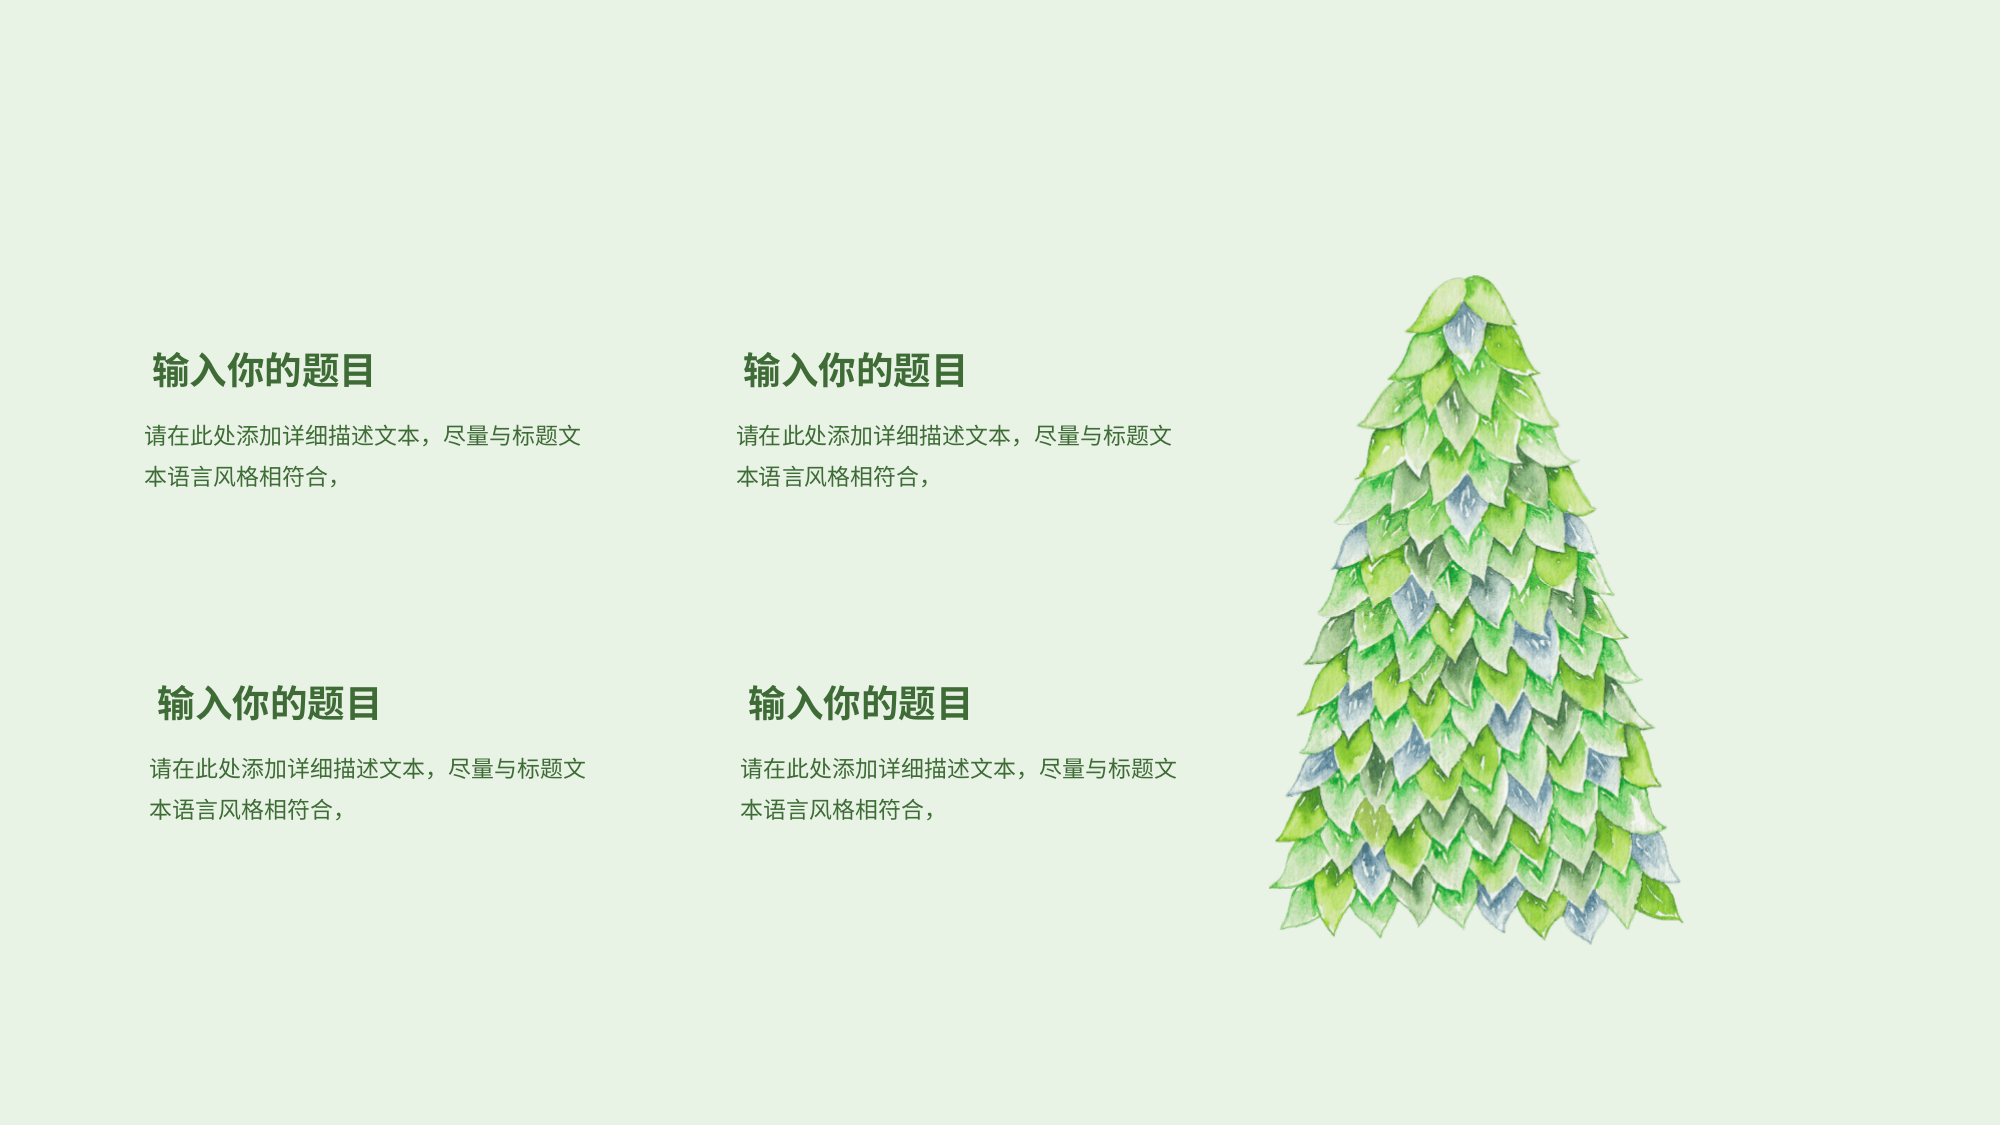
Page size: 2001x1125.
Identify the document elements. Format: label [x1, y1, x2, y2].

text_box [726, 672, 1216, 827]
text_box [129, 340, 620, 495]
picture [1177, 185, 1776, 1011]
text_box [134, 672, 625, 827]
text_box [721, 340, 1211, 495]
